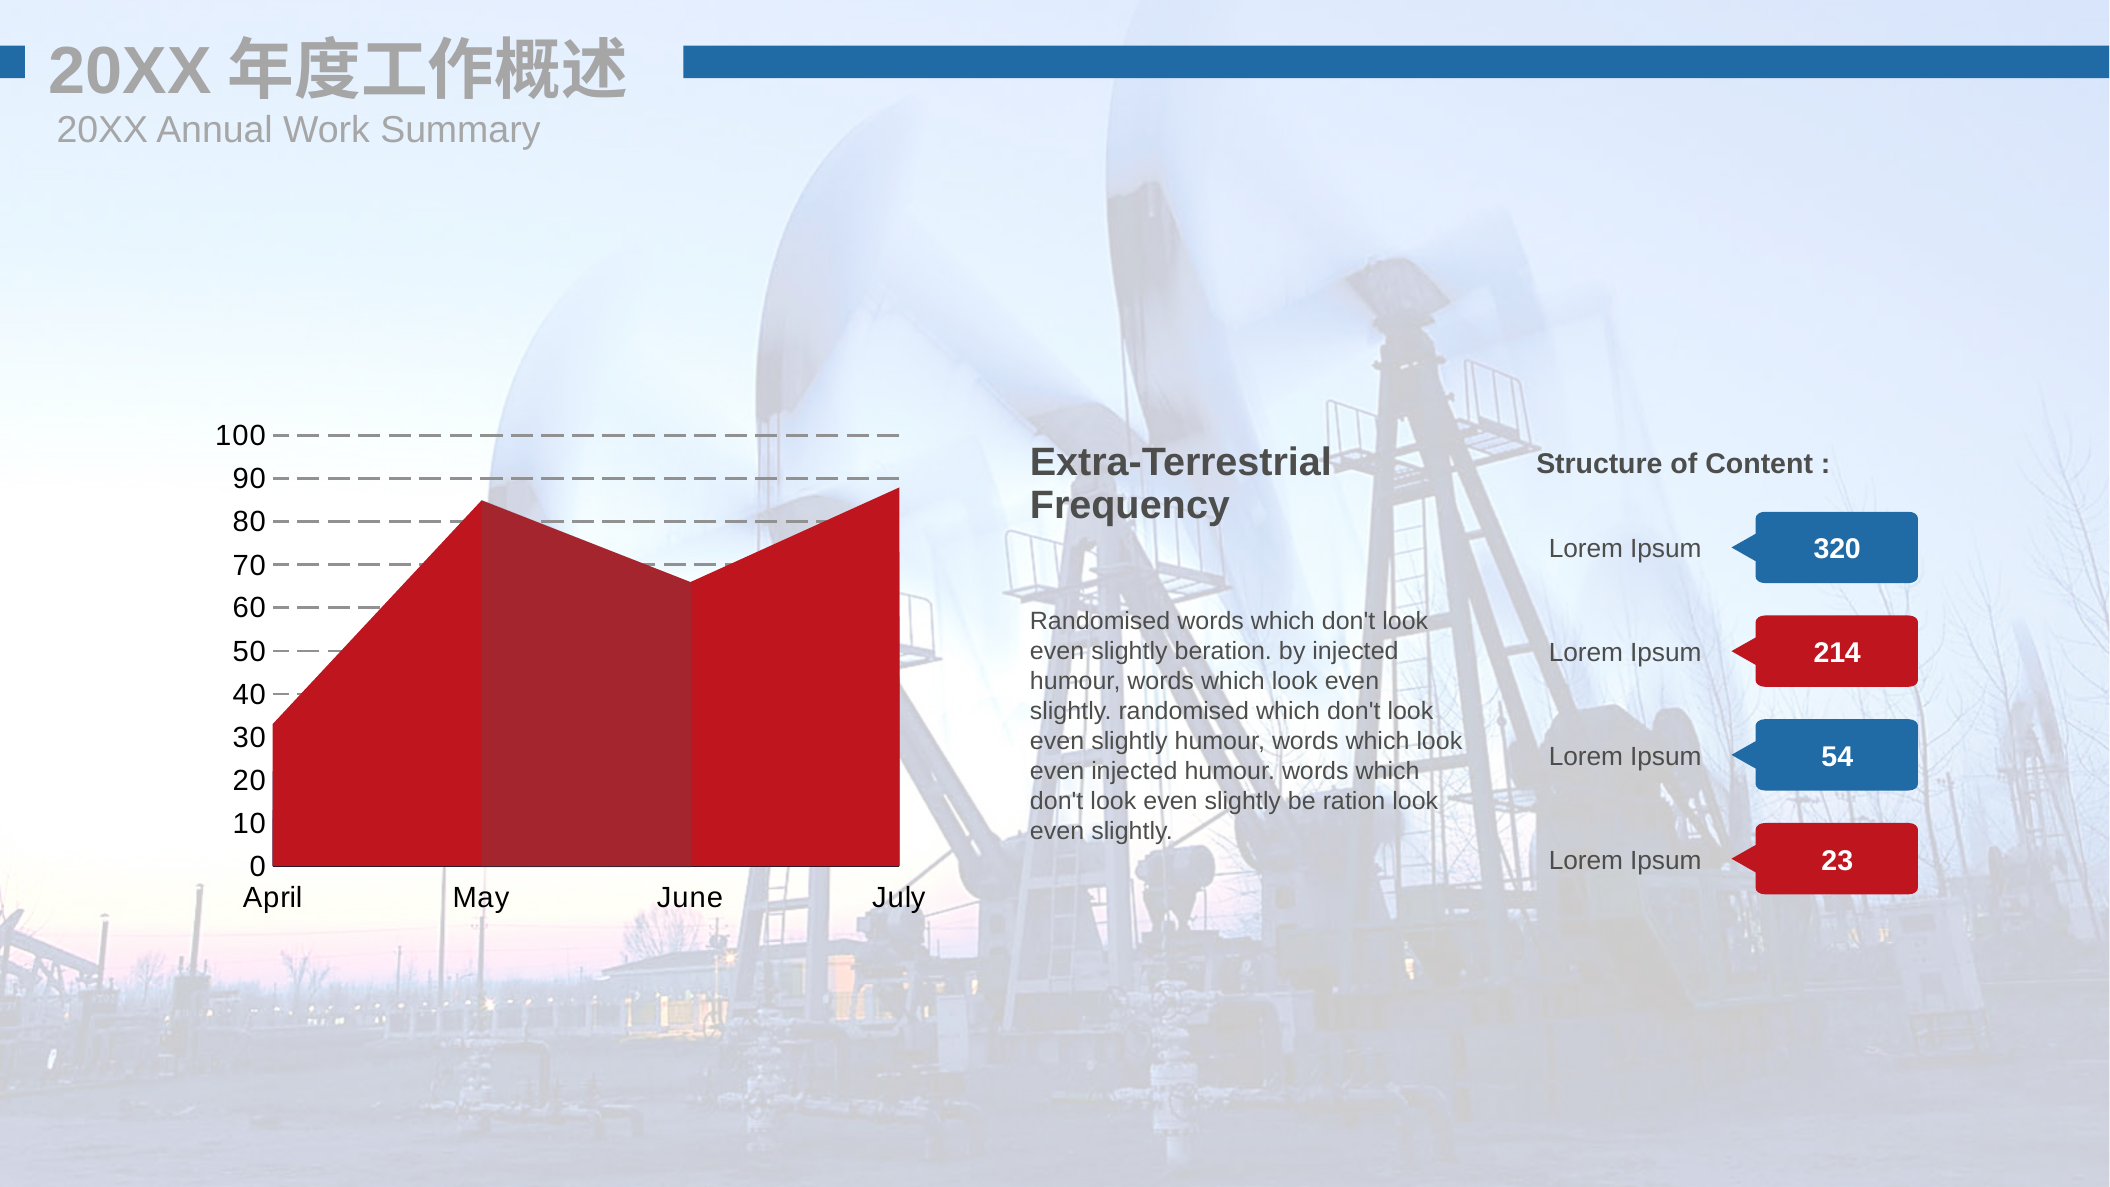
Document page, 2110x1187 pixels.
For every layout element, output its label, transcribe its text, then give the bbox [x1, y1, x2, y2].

text_box 23 [1795, 839, 1879, 878]
text_box [0, 45, 26, 79]
text_box 214 [1795, 632, 1879, 670]
text_box Randomised words which don't look even slightly beration. by injected humour, words which look even slightly. randomised which don't look even slightly humour, words which look even injected humour. words which don't look even slightly be ration look even slightly. [1030, 555, 1464, 895]
text_box Lorem Ipsum [1536, 525, 1714, 570]
text_box [1731, 615, 1918, 687]
text_box 20XX Annual Work Summary [56, 104, 541, 150]
text_box 320 [1795, 528, 1879, 567]
text_box [1731, 719, 1918, 791]
text_box [682, 45, 2110, 79]
text_box 54 [1795, 736, 1879, 774]
text_box Extra-Terrestrial Frequency [1030, 433, 1336, 535]
text_box Structure of Content : [1536, 442, 1918, 481]
text_box Lorem Ipsum [1536, 836, 1714, 881]
chart [154, 250, 954, 1055]
text_box 20XX年度工作概述 [48, 26, 629, 107]
text_box [1731, 822, 1918, 895]
text_box Lorem Ipsum [1536, 629, 1714, 674]
text_box [1731, 511, 1918, 584]
text_box Lorem Ipsum [1536, 732, 1714, 777]
